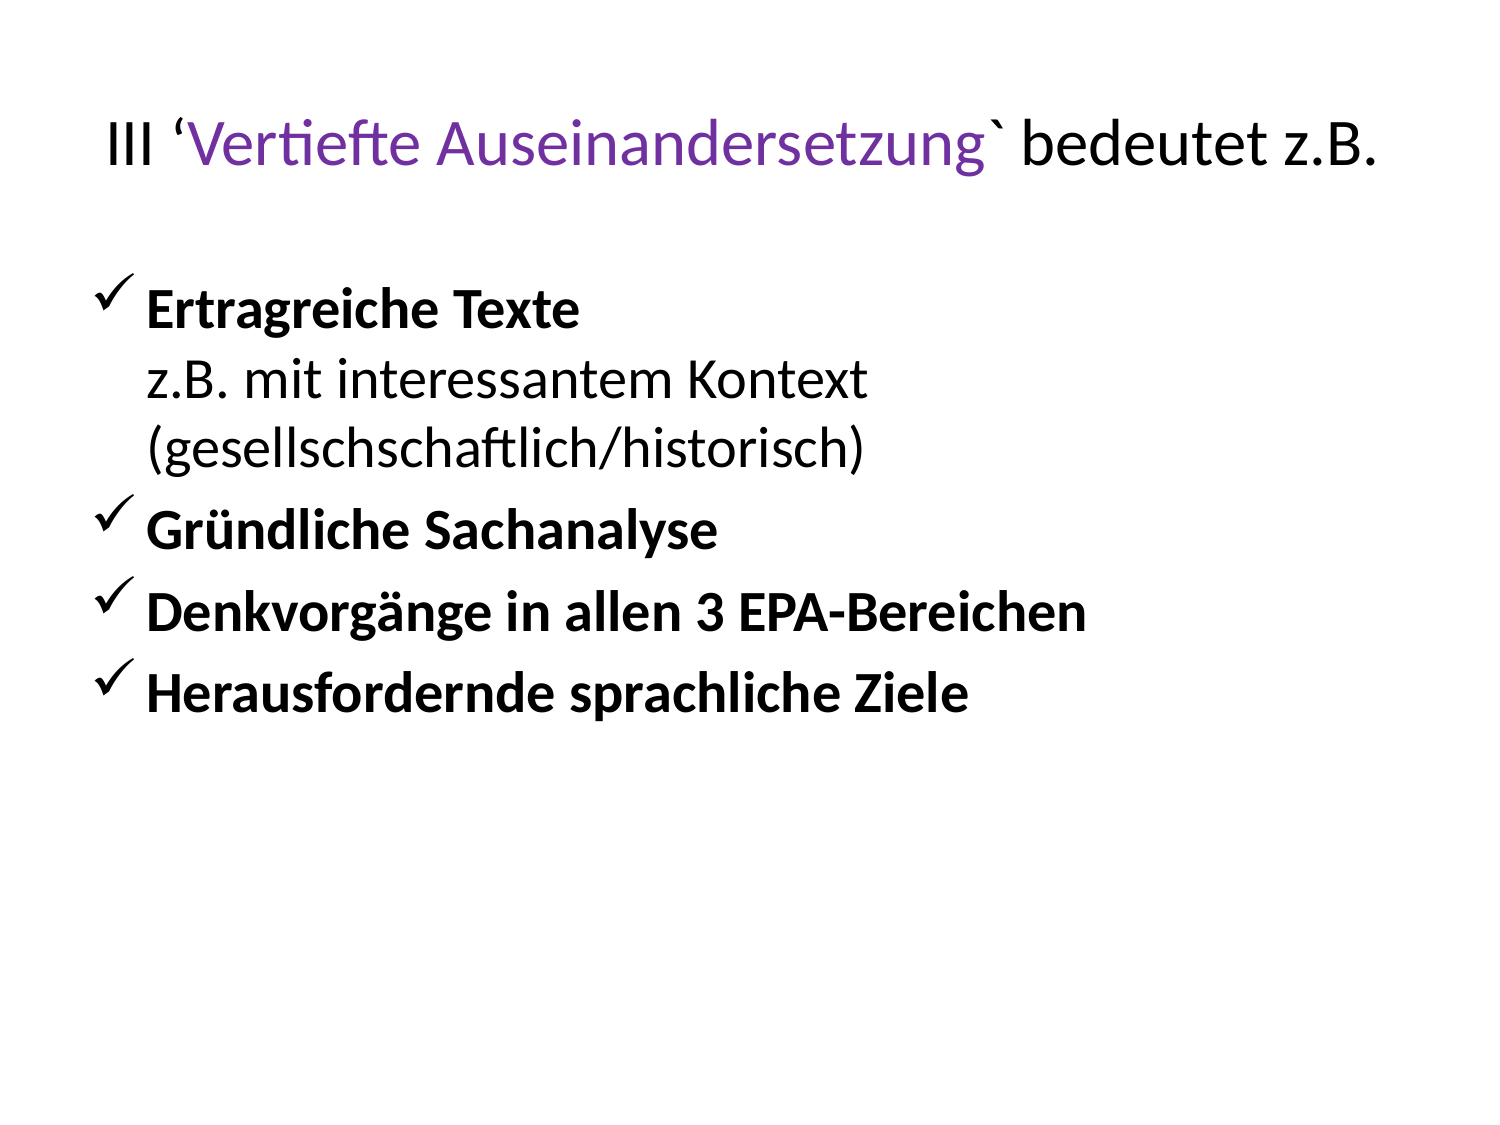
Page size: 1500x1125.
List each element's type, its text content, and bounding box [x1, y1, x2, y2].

title III ‘Vertiefte Auseinandersetzung` bedeutet z.B. [75, 45, 1425, 233]
list Ertragreiche Texte z.B. mit interessantem Kontext (gesellschschaftlich/historisch) Gründliche Sachanalyse Denkvorgänge in allen 3 EPA-Bereichen Herausfordernde sprachliche Ziele [75, 262, 1425, 1005]
